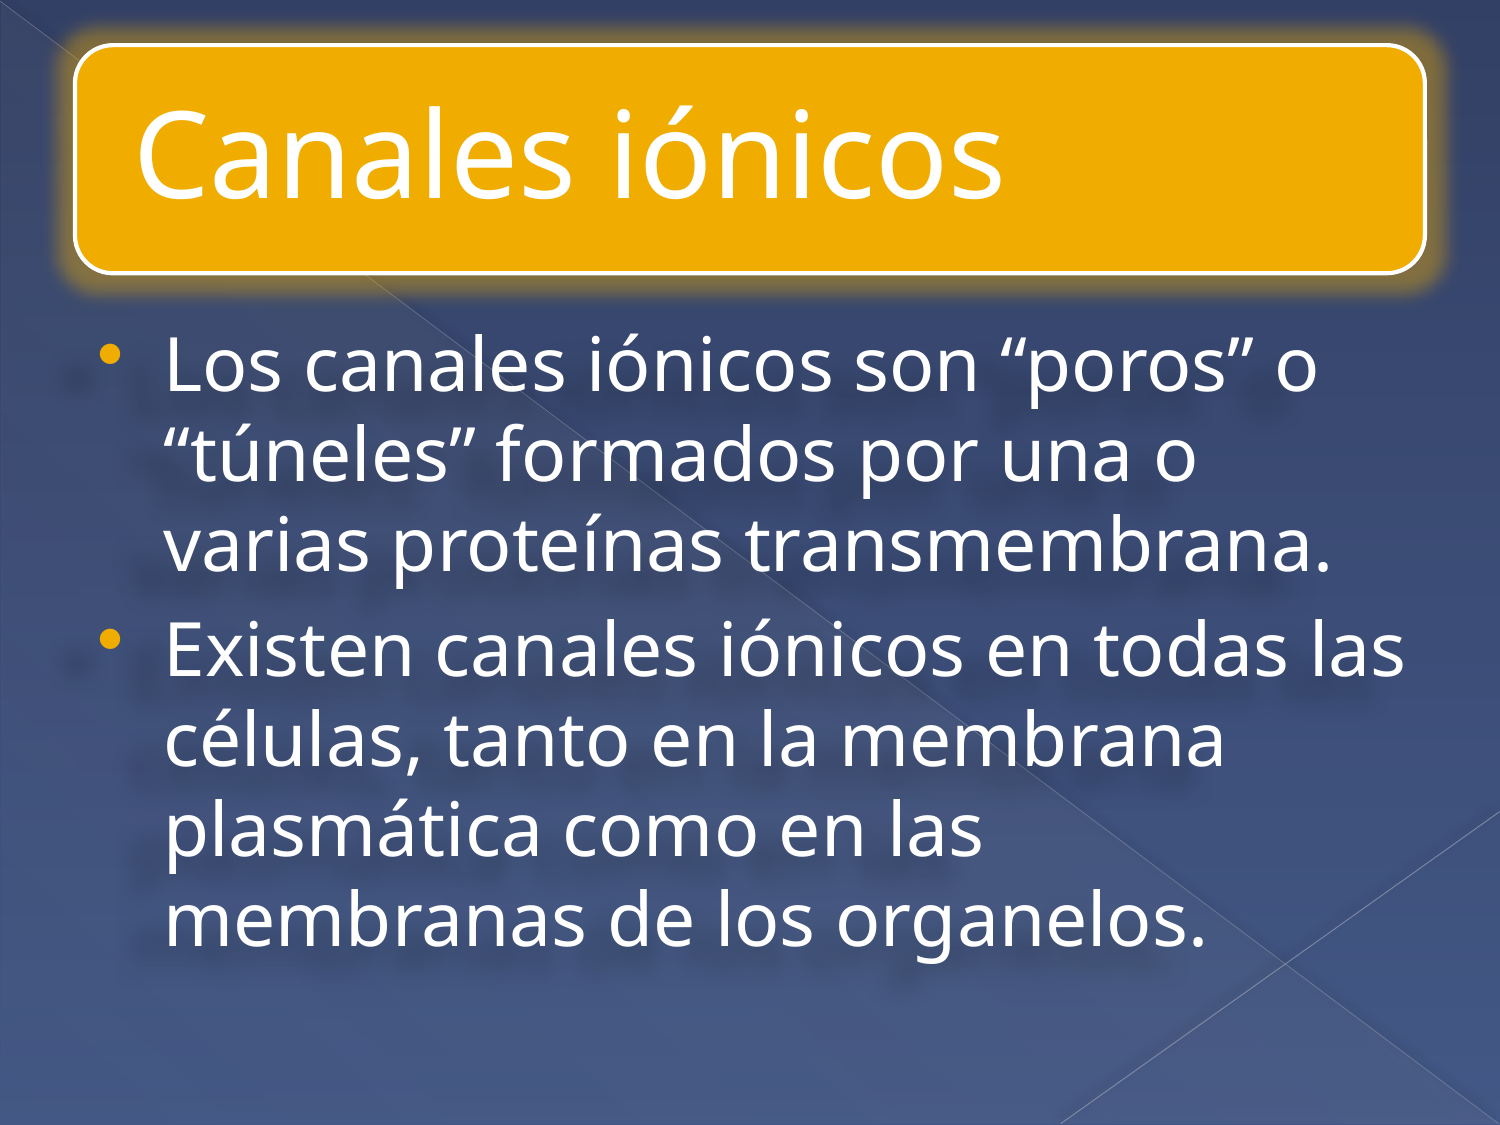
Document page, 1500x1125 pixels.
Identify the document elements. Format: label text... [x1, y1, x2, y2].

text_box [74, 43, 1426, 274]
list Los canales iónicos son “poros” o “túneles” formados por una o varias proteínas transmembrana. Existen canales iónicos en todas las células, tanto en la membrana plasmática como en las membranas de los organelos. [75, 308, 1425, 1059]
